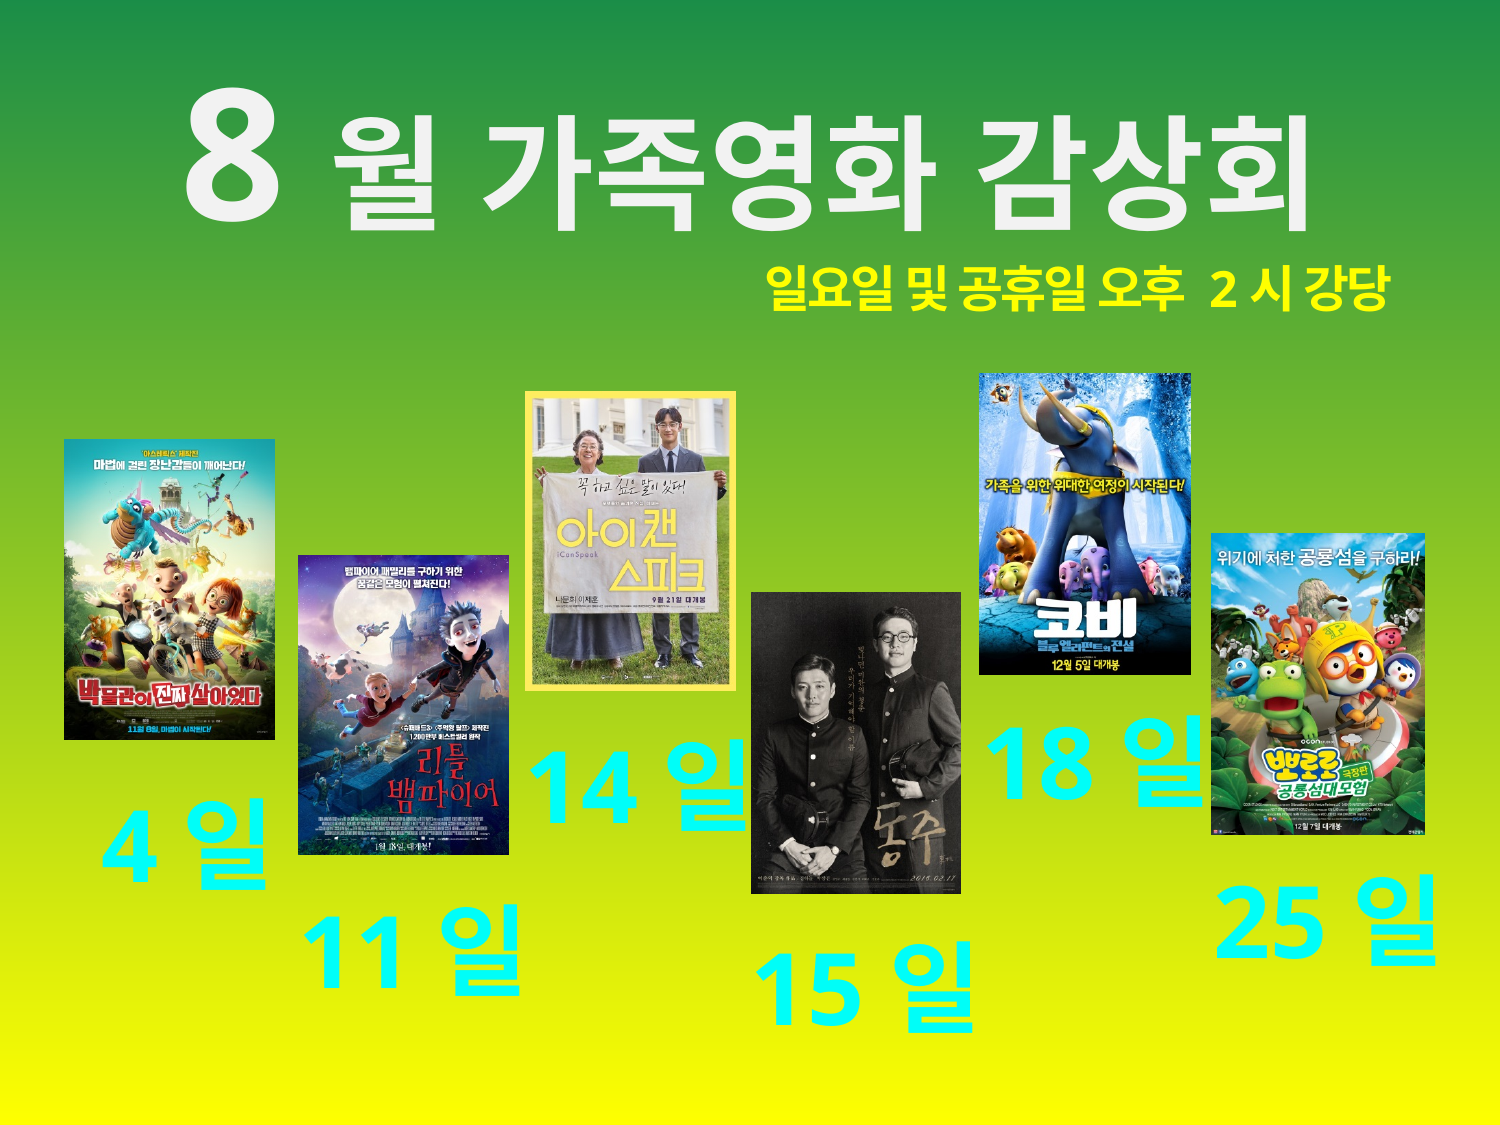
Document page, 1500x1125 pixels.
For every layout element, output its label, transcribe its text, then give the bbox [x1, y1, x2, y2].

picture [1211, 532, 1425, 835]
text_box 25일 [1198, 851, 1461, 987]
picture [298, 554, 509, 855]
text_box 8월 가족영화 감상회 [29, 29, 1471, 265]
picture [978, 634, 982, 645]
picture [978, 373, 1191, 675]
text_box 11일 [283, 881, 546, 1017]
text_box 15일 [736, 918, 998, 1053]
picture [525, 391, 736, 692]
text_box 일요일 및 공휴일 오후 2시 강당 [749, 250, 1500, 326]
text_box 18일 [966, 692, 1206, 828]
text_box 4일 [86, 775, 349, 910]
picture [750, 592, 962, 894]
picture [64, 438, 275, 740]
text_box 14일 [514, 716, 745, 851]
